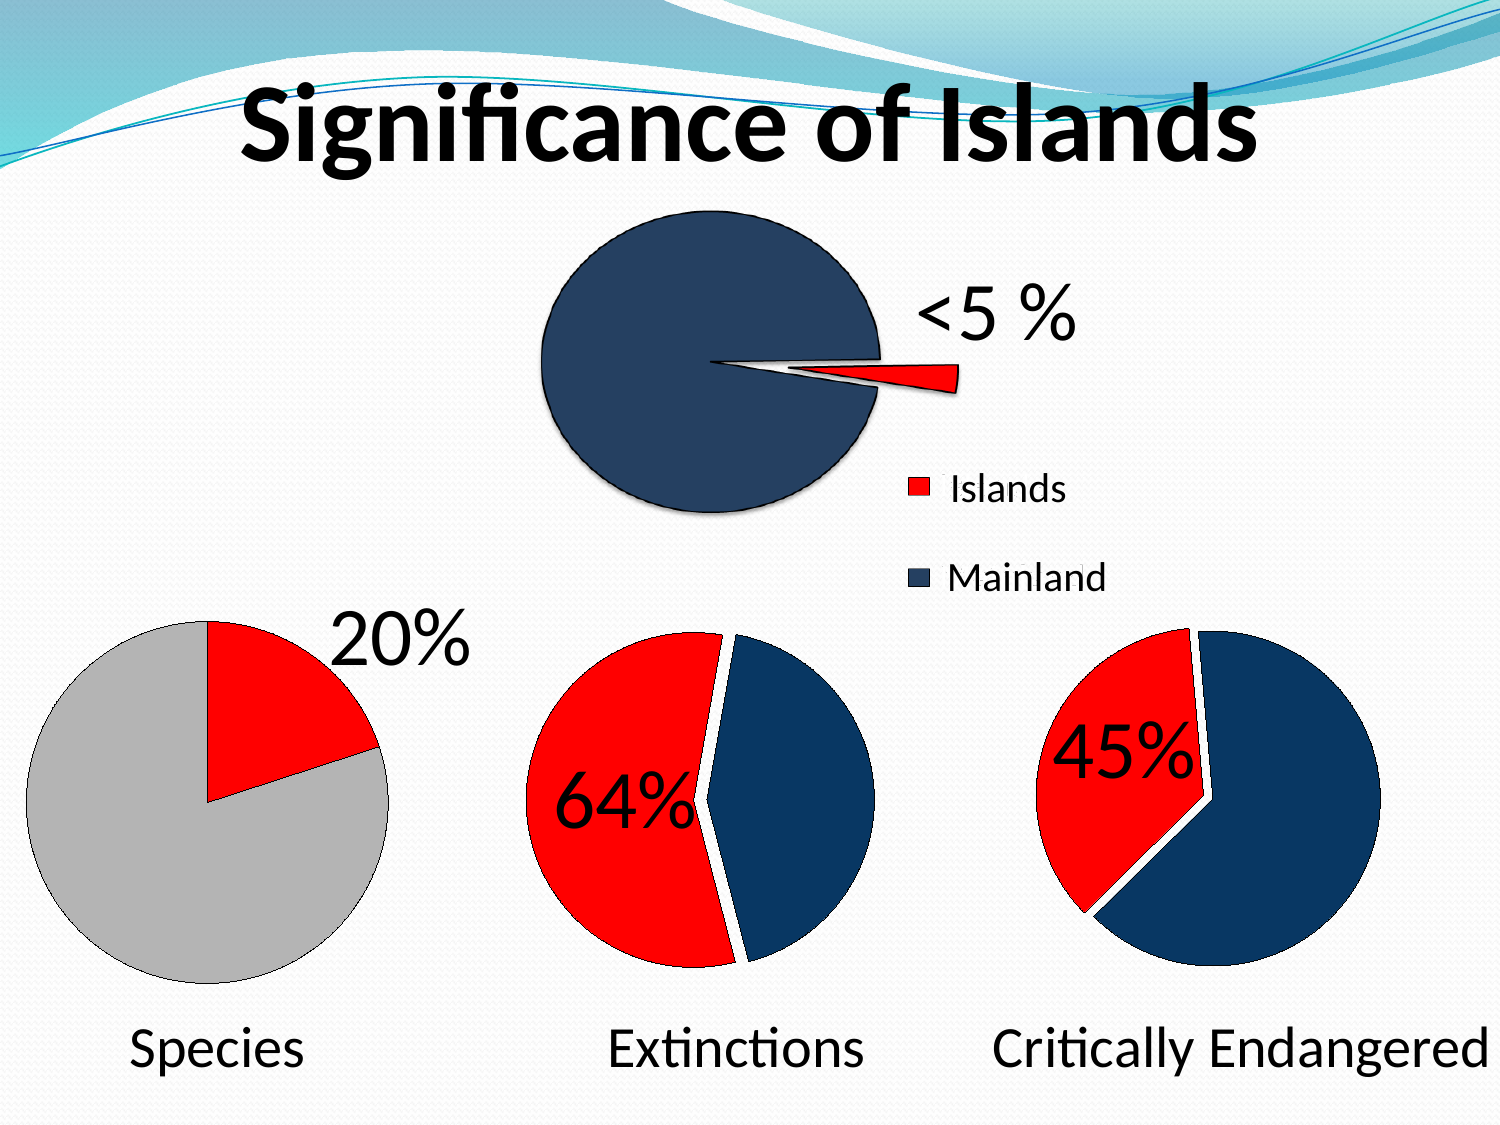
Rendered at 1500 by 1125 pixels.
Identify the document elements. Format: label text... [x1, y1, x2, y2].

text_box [337, 149, 1183, 638]
title Potential methods to consider for mouse removal: [330, 574, 1188, 651]
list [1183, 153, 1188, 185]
title Significance of Islands [75, 37, 1425, 185]
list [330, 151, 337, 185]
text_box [0, 574, 1500, 1088]
